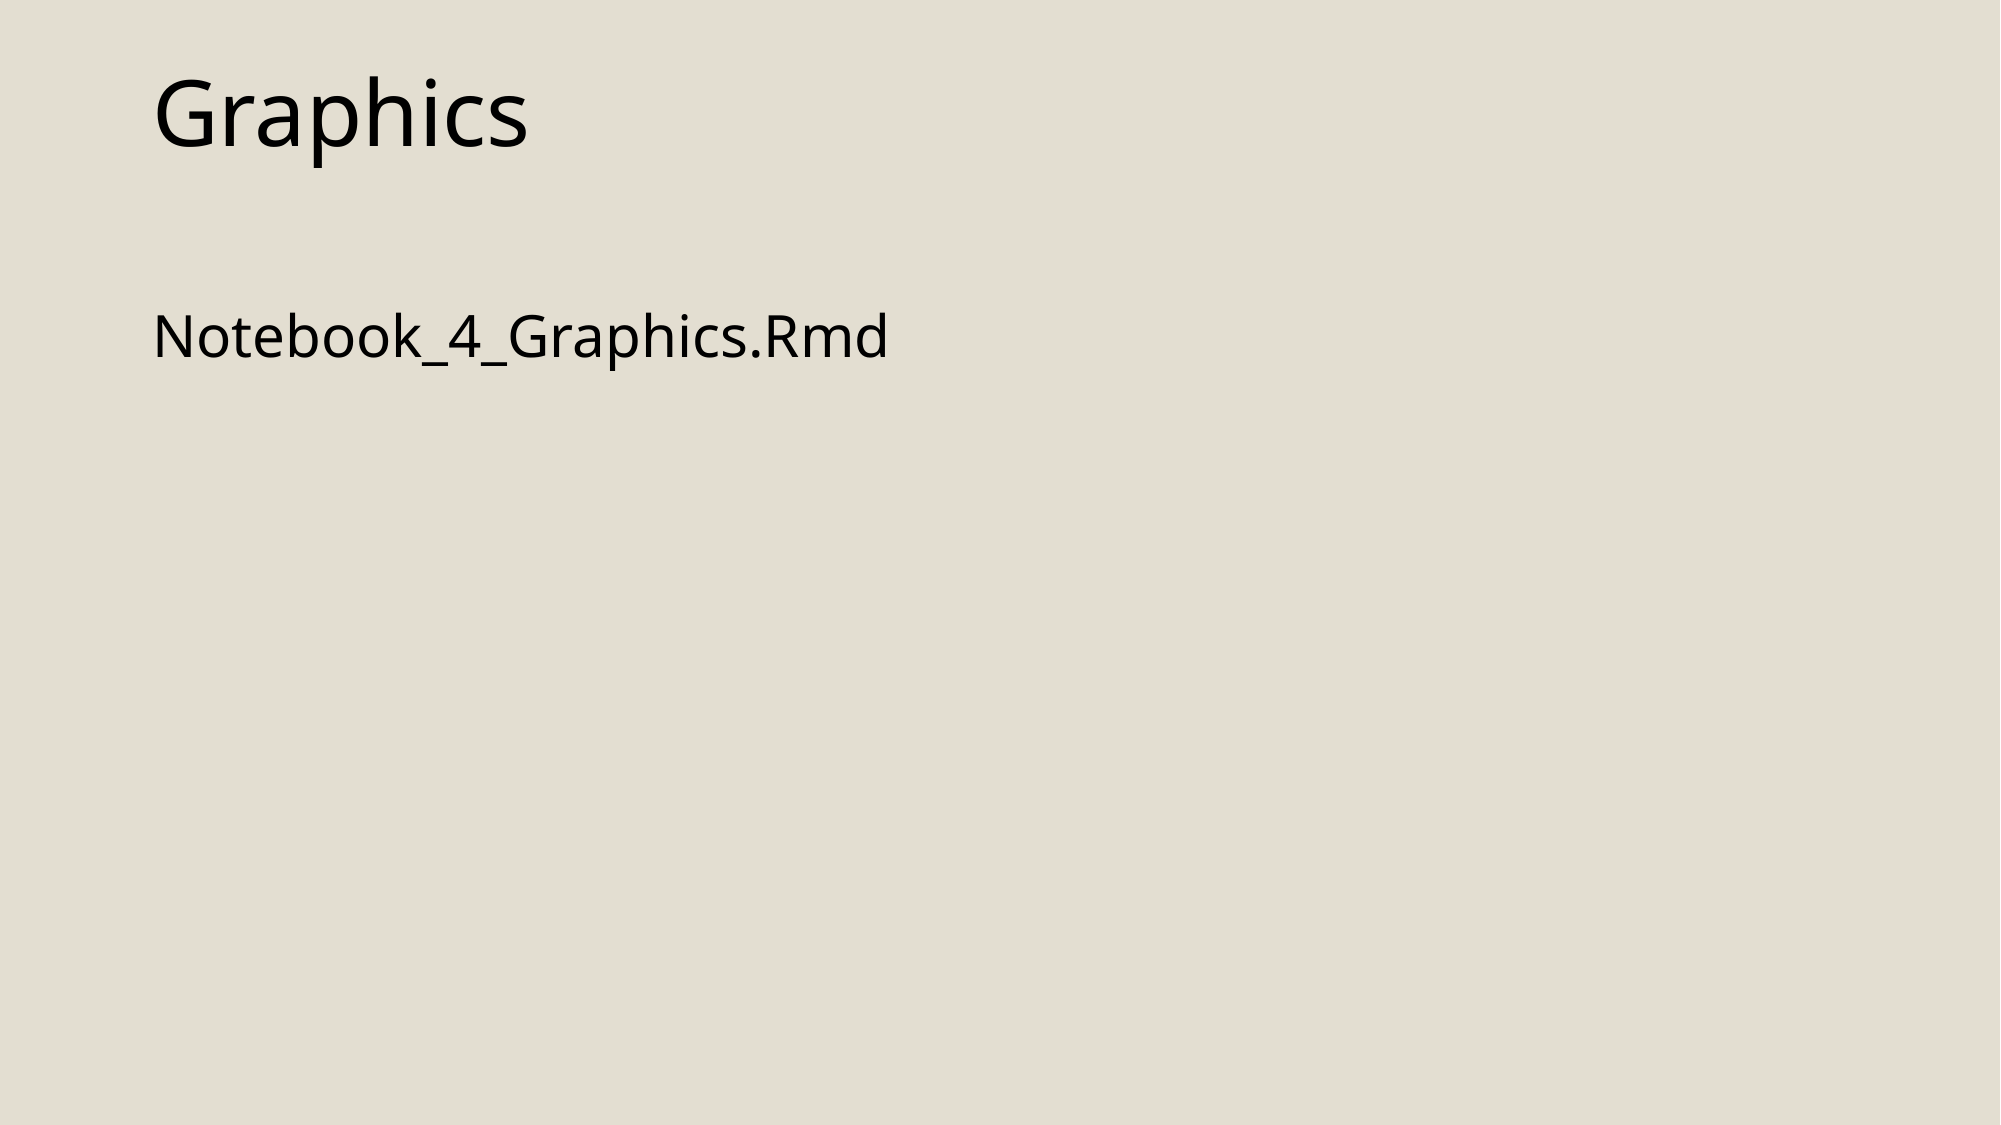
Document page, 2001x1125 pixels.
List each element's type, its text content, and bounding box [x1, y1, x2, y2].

text_box Notebook_4_Graphics.Rmd [137, 299, 1863, 665]
text_box Graphics [137, 59, 1863, 278]
